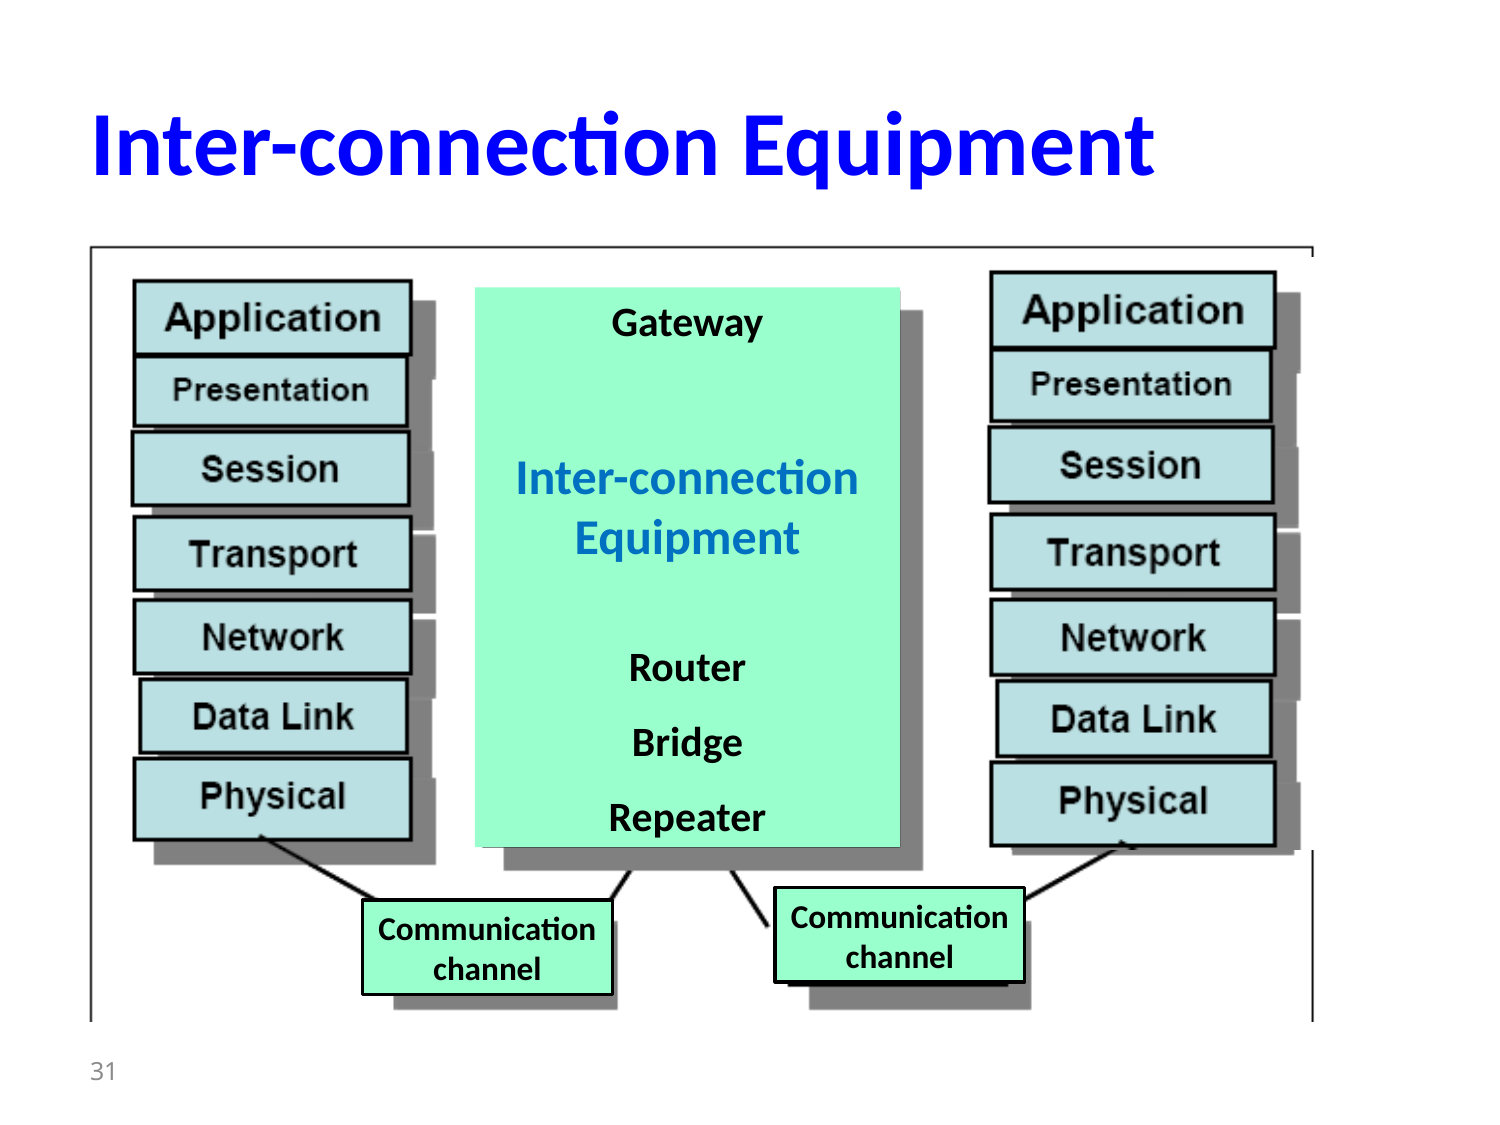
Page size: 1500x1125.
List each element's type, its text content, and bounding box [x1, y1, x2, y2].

slide_number 31 [75, 1042, 425, 1103]
title Inter-connection Equipment [75, 45, 1425, 233]
text_box [99, 70, 1450, 258]
picture [74, 237, 1326, 1023]
